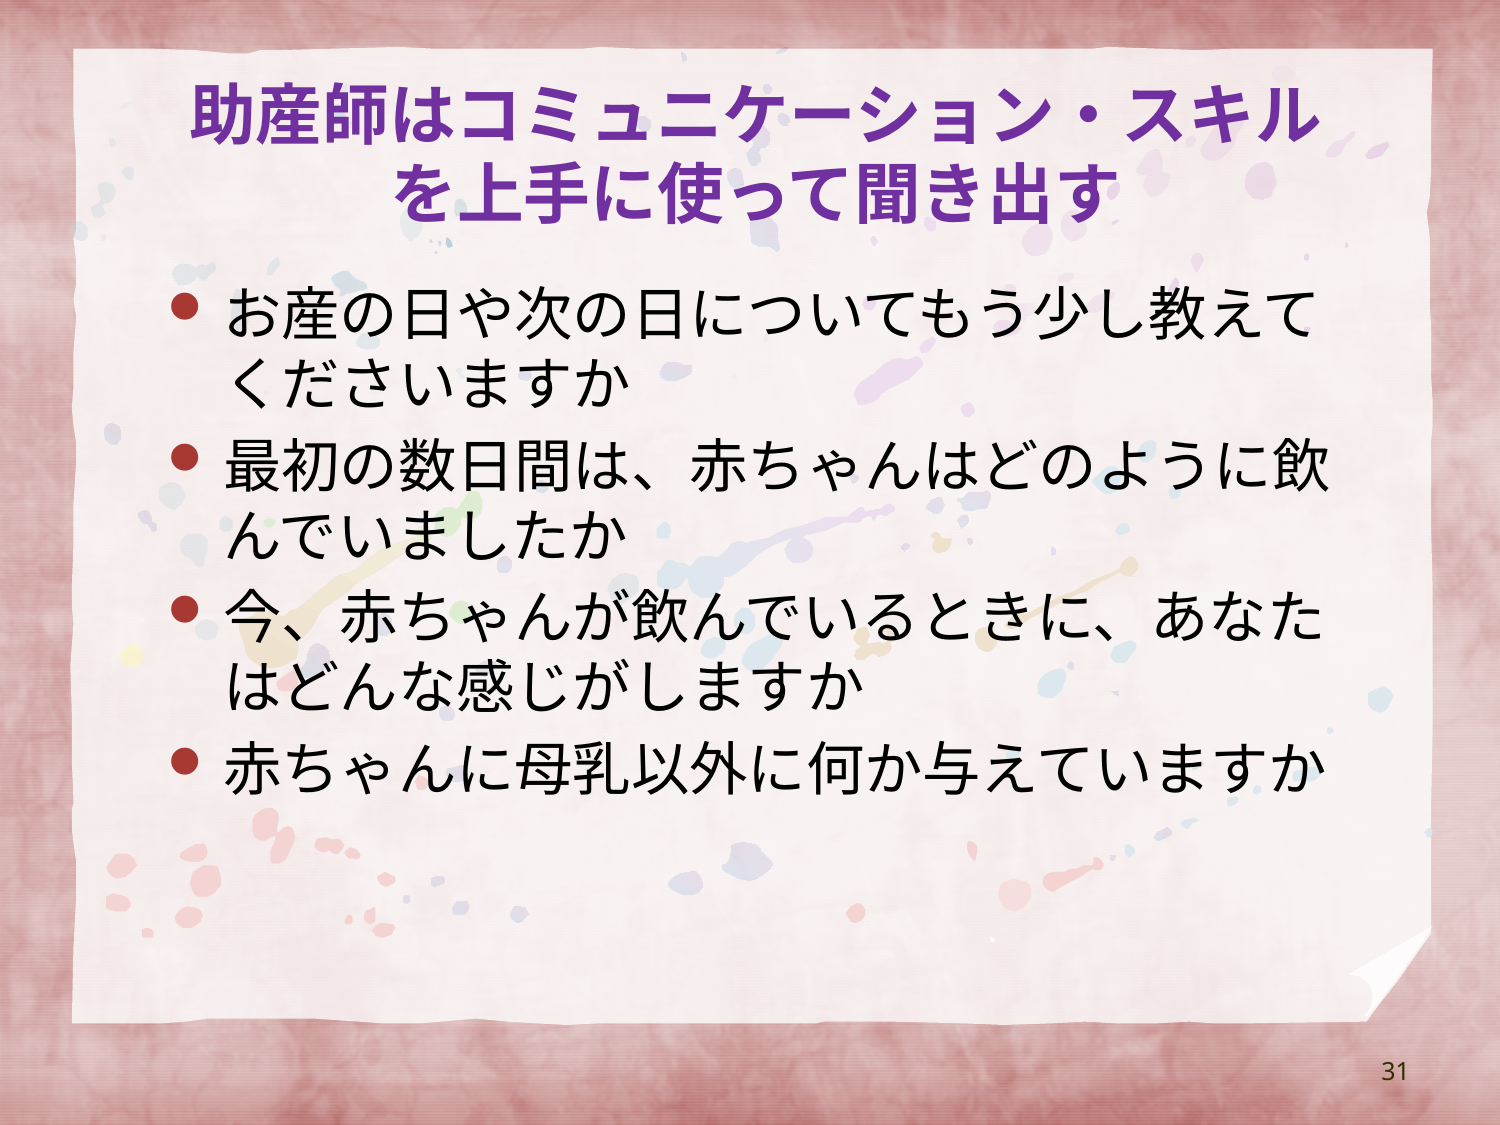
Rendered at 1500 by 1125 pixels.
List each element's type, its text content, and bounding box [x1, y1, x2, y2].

slide_number 31 [1074, 1042, 1425, 1103]
list お産の日や次の日についてもう少し教えてくださいますか 最初の数日間は、赤ちゃんはどのように飲んでいましたか 今、赤ちゃんが飲んでいるときに、あなたはどんな感じがしますか 赤ちゃんに母乳以外に何か与えていますか [152, 269, 1360, 954]
title 助産師はコミュニケーション・スキルを上手に使って聞き出す [152, 93, 1360, 212]
